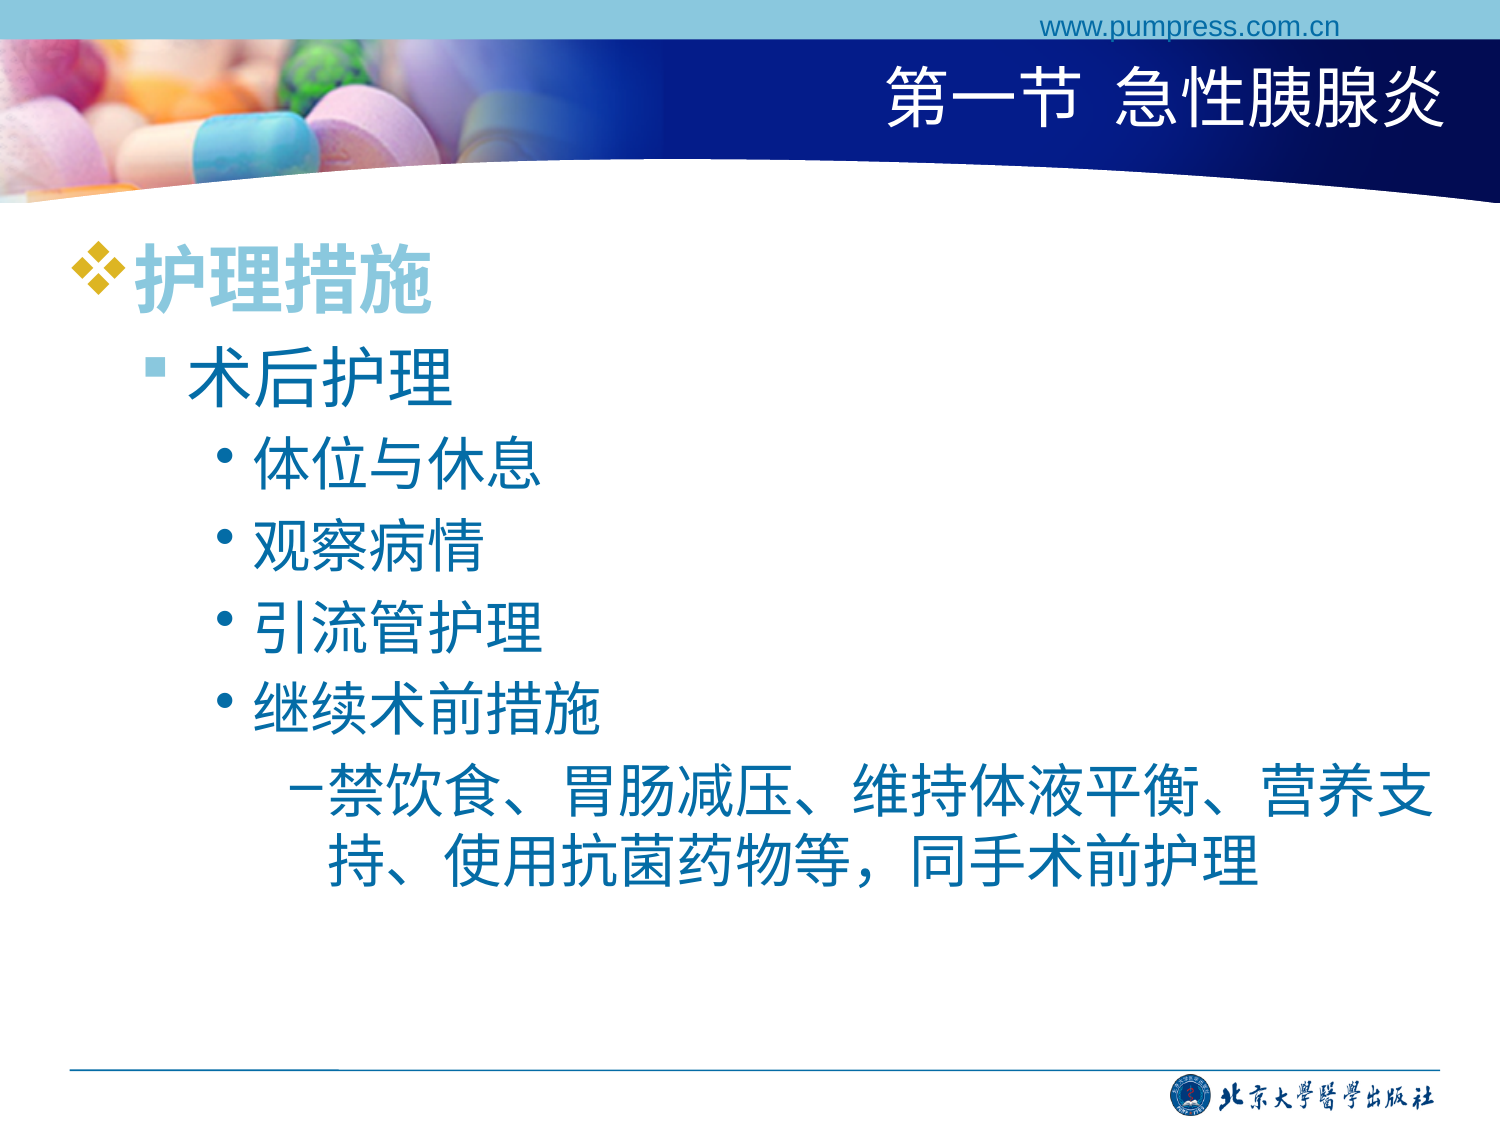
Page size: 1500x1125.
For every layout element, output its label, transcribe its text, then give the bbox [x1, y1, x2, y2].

title 第一节 急性胰腺炎 [137, 49, 1463, 143]
picture [0, 40, 1500, 203]
picture [1170, 1074, 1436, 1118]
slide_number www.pumpress.com.cn [1025, 0, 1463, 38]
list 护理措施 术后护理 体位与休息 观察病情 引流管护理 继续术前措施 禁饮食、胃肠减压、维持体液平衡、营养支持、使用抗菌药物等，同手术前护理 [49, 224, 1463, 1026]
